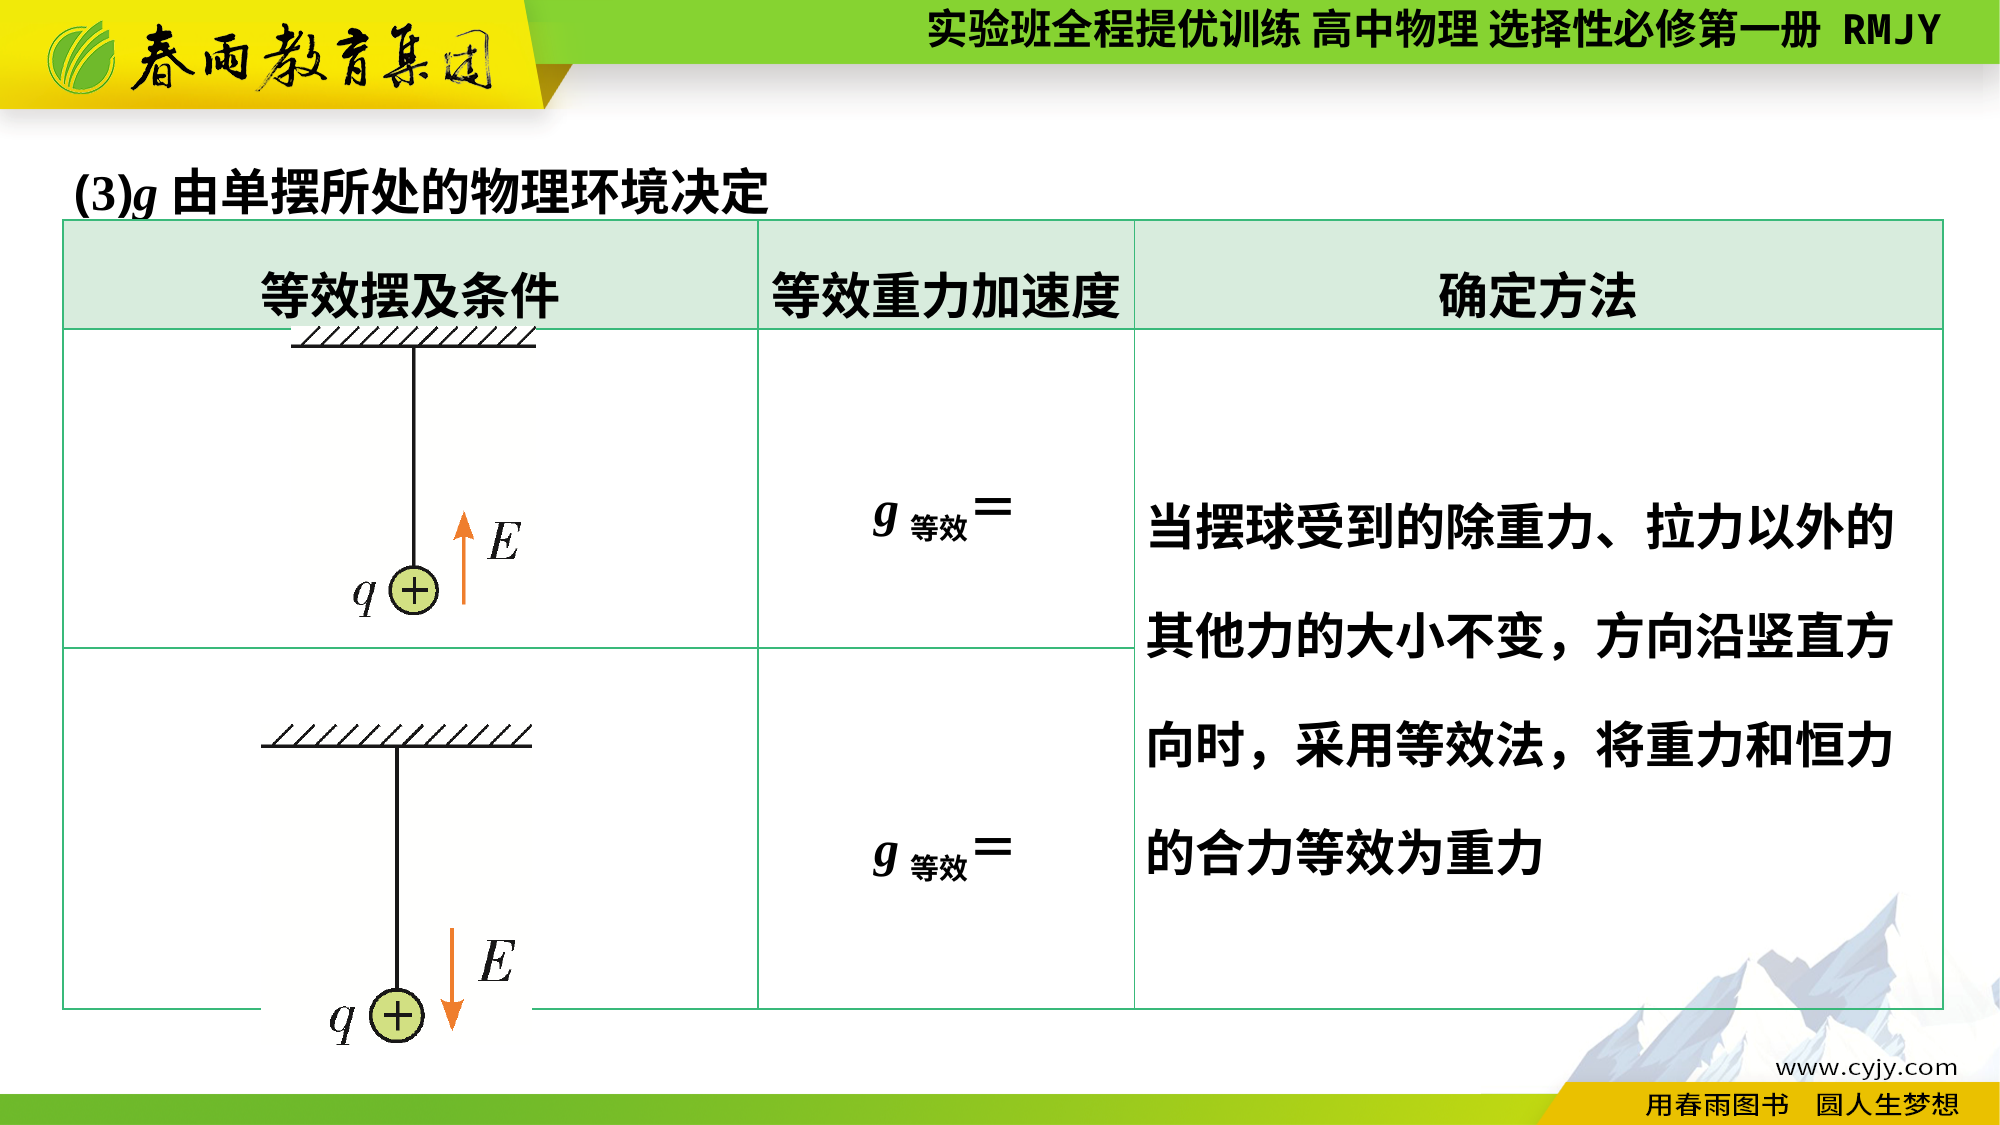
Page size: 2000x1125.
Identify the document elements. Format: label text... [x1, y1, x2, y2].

list (3)g由单摆所处的物理环境决定 [59, 122, 1944, 217]
picture [0, 0, 2000, 1125]
